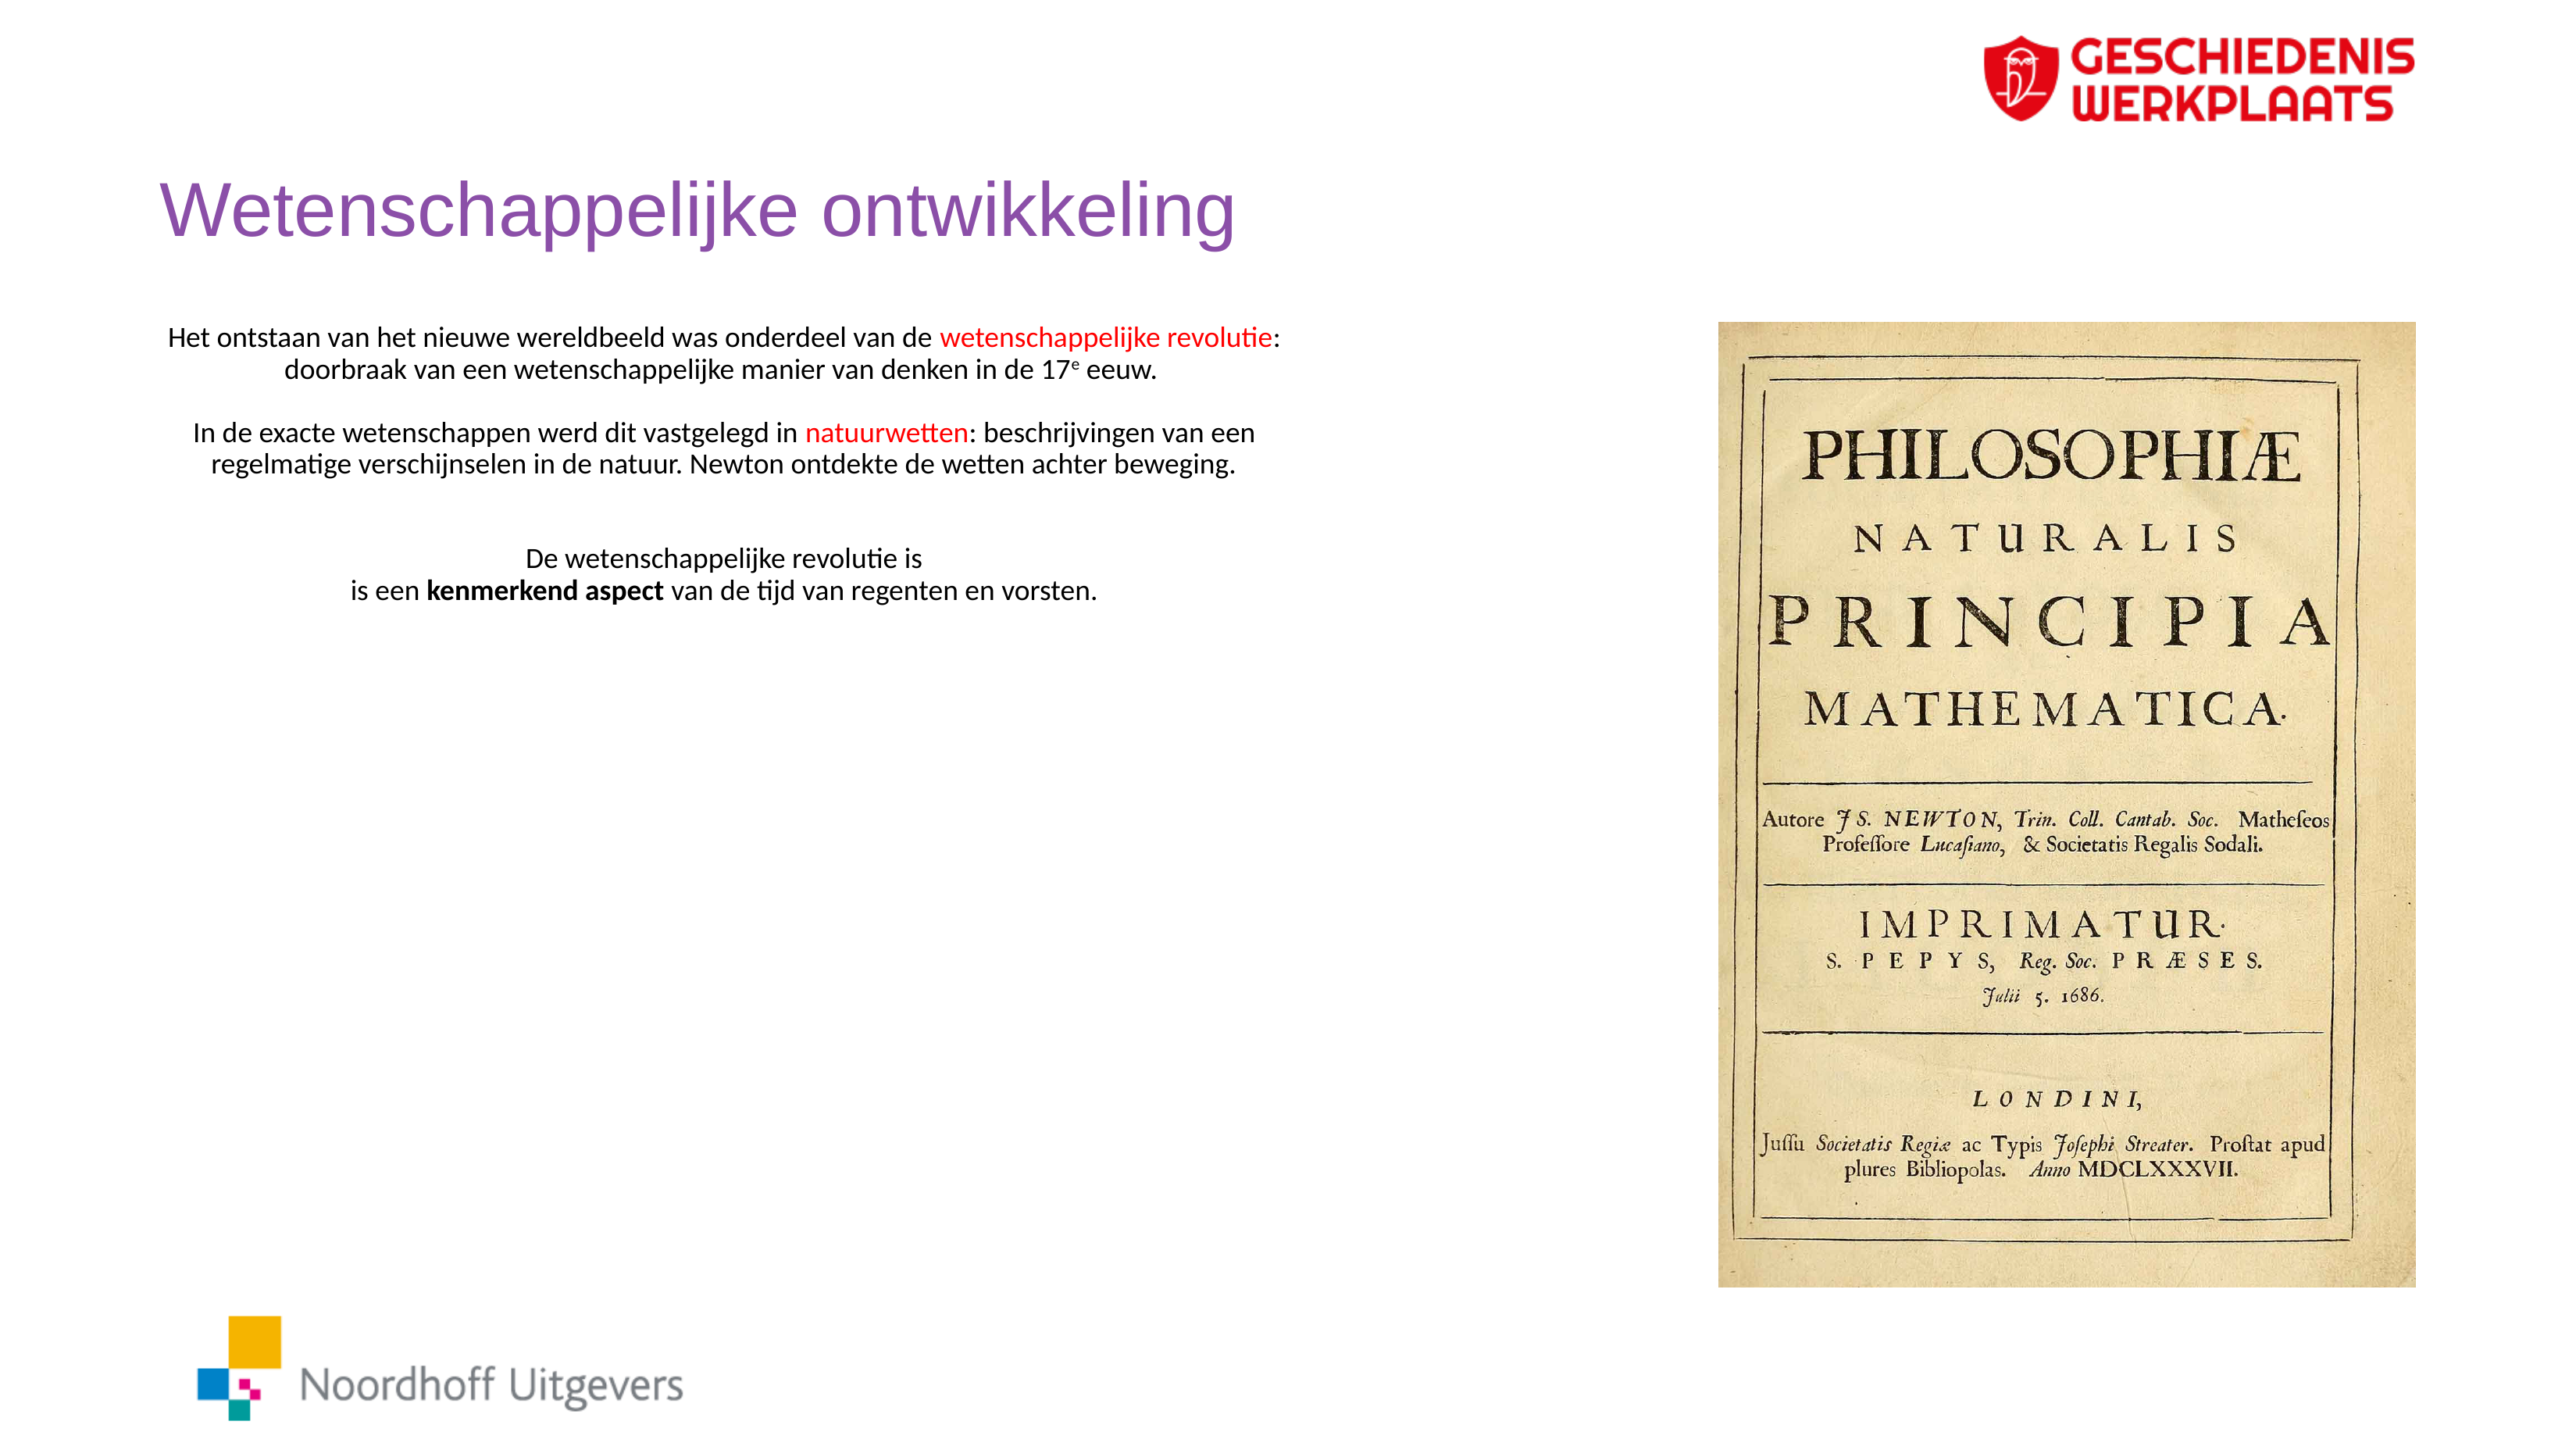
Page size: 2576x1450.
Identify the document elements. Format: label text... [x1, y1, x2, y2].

list Het ontstaan van het nieuwe wereldbeeld was onderdeel van de wetenschappelijke revolutie: doorbraak van een wetenschappelijke manier van denken in de 17e eeuw. In de exacte wetenschappen werd dit vastgelegd in natuurwetten: beschrijvingen van een regelmatige verschijnselen in de natuur. Newton ontdekte de wetten achter beweging. De wetenschappelijke revolutie is is een kenmerkend aspect van de tijd van regenten en vorsten. [159, 322, 1304, 1288]
picture [159, 1288, 802, 1449]
title Wetenschappelijke ontwikkeling [159, 159, 2416, 266]
picture [1610, 0, 2576, 161]
picture [1718, 322, 2416, 1288]
